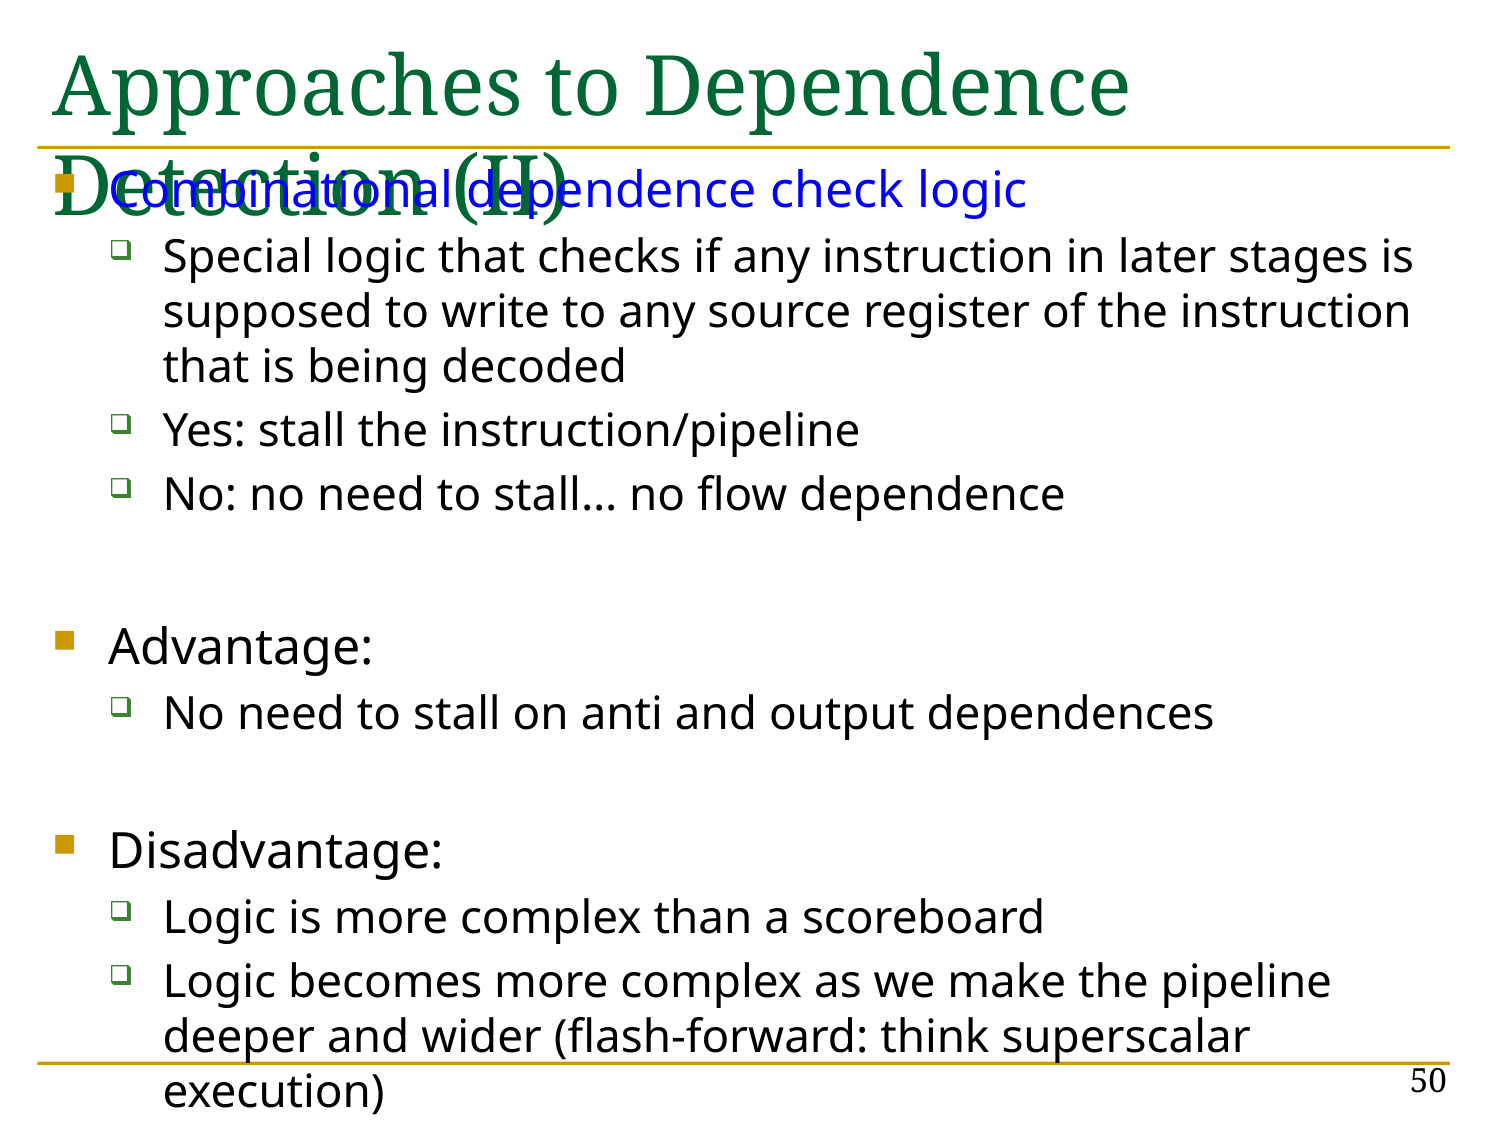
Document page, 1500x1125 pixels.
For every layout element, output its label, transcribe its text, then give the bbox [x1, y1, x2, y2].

slide_number 50 [1111, 1036, 1462, 1112]
list Combinational dependence check logic Special logic that checks if any instruction in later stages is supposed to write to any source register of the instruction that is being decoded Yes: stall the instruction/pipeline No: no need to stall… no flow dependence Advantage: No need to stall on anti and output dependences Disadvantage: Logic is more complex than a scoreboard Logic becomes more complex as we make the pipeline deeper and wider (flash-forward: think superscalar execution) [37, 149, 1450, 1003]
title Approaches to Dependence Detection (II) [37, 24, 1450, 149]
